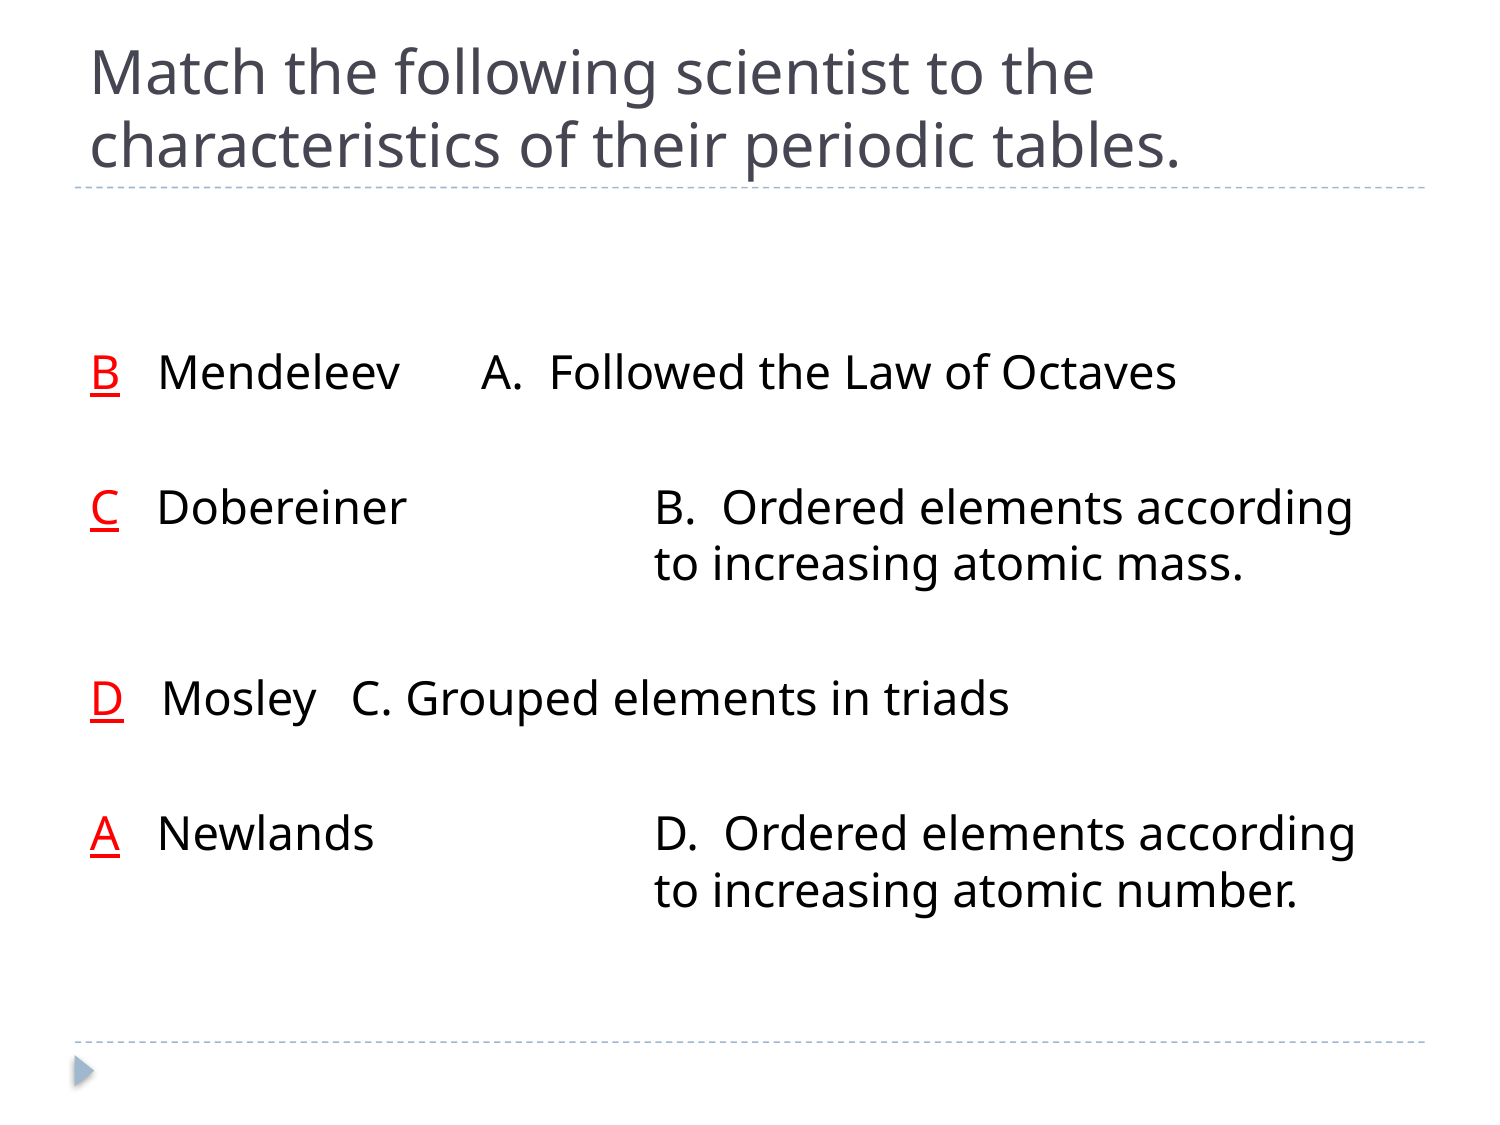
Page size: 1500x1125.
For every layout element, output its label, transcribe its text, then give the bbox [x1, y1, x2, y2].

title Match the following scientist to the characteristics of their periodic tables. [75, 24, 1425, 188]
list B Mendeleev A. Followed the Law of Octaves C Dobereiner B. Ordered elements according to increasing atomic mass. D Mosley C. Grouped elements in triads A Newlands D. Ordered elements according to increasing atomic number. [75, 200, 1425, 1010]
